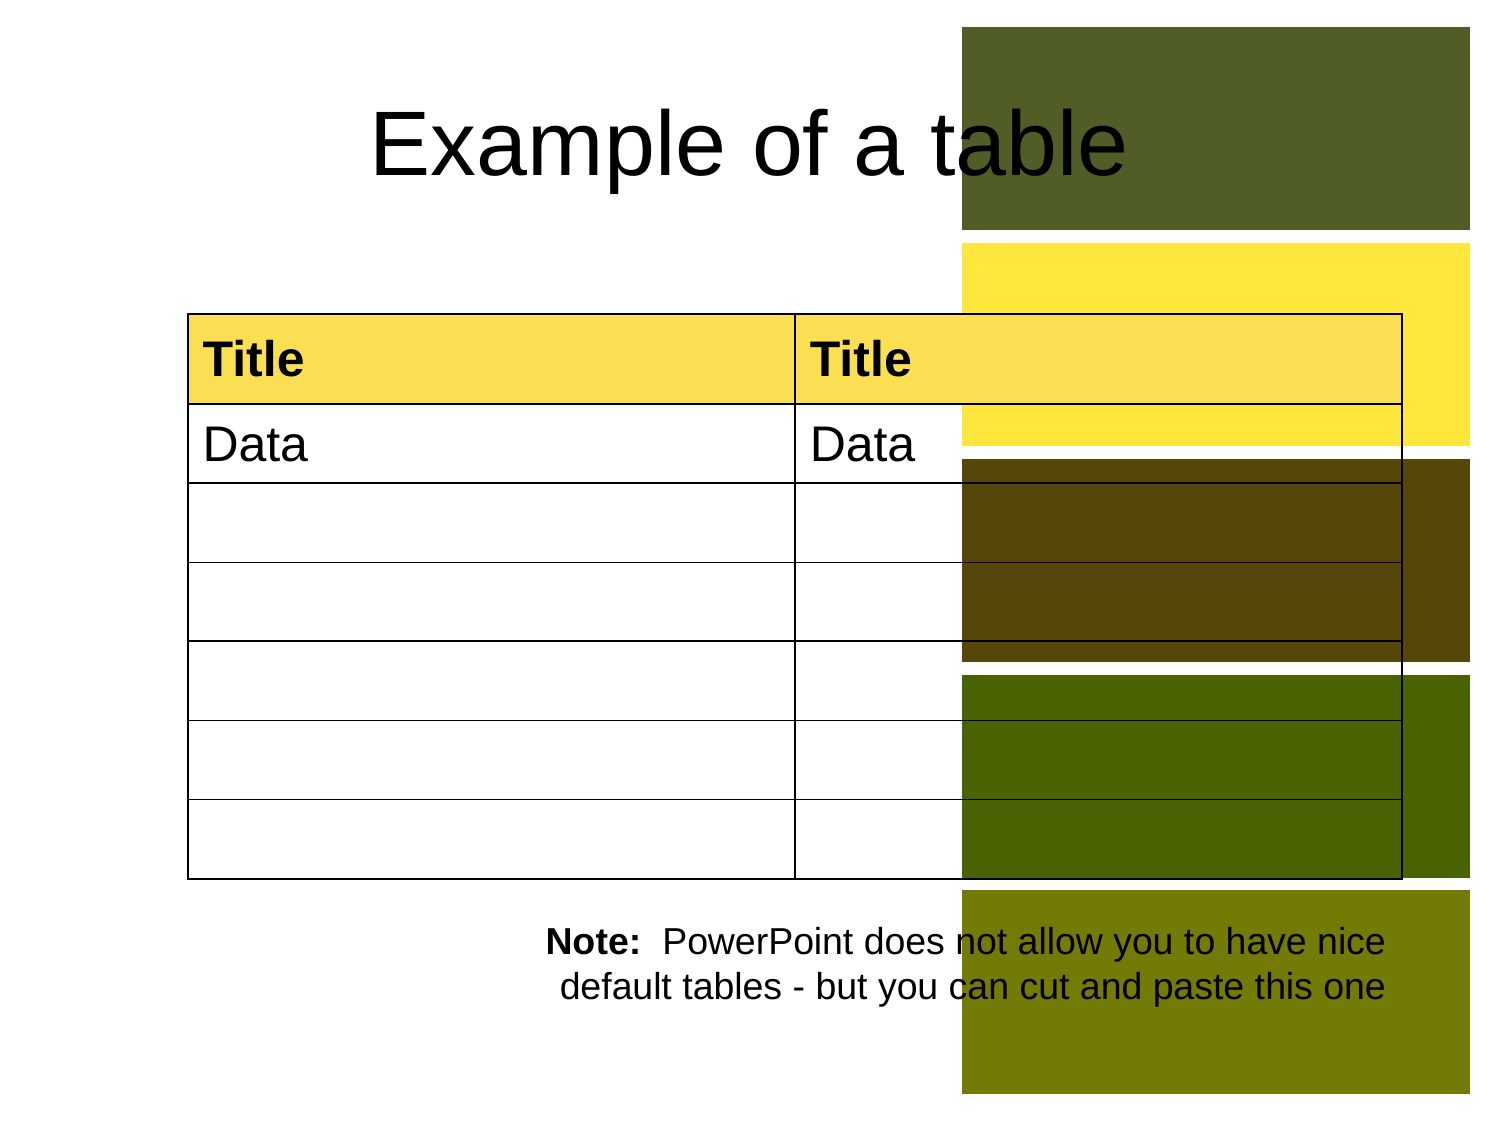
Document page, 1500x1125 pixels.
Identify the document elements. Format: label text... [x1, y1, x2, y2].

table_cell [796, 563, 1401, 640]
table_cell [796, 484, 1401, 562]
table_cell [189, 484, 794, 562]
table_cell [796, 721, 1401, 799]
table_cell [189, 800, 794, 878]
table_cell Data [189, 405, 794, 482]
table_cell [189, 642, 794, 720]
table_cell [189, 721, 794, 799]
title Example of a table [75, 45, 1425, 233]
table_cell [189, 563, 794, 640]
table_header Title [189, 315, 794, 403]
table_cell [796, 800, 1401, 878]
table_header Title [796, 315, 1401, 403]
text_box Note: PowerPoint does not allow you to have nice default tables - but you can cut and paste this one [431, 909, 1401, 1015]
table_cell Data [796, 405, 1401, 482]
table_cell [796, 642, 1401, 720]
